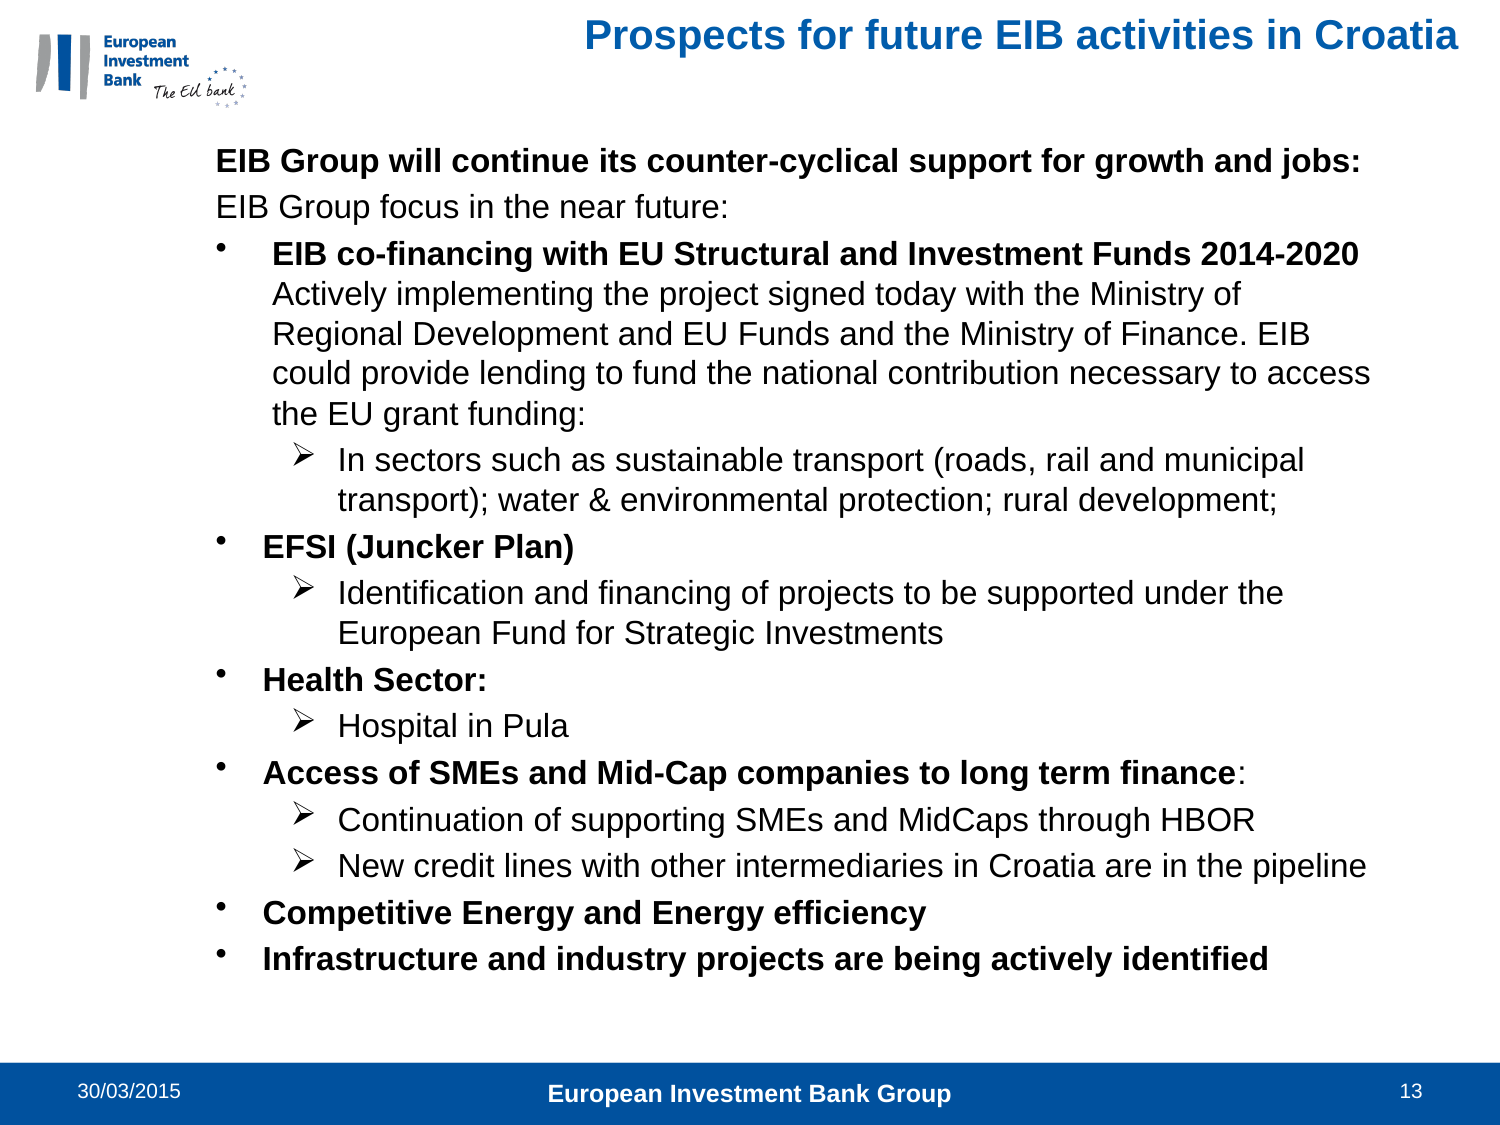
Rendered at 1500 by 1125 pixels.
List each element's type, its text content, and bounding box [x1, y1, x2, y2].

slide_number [62, 1070, 225, 1125]
list EIB Group will continue its counter-cyclical support for growth and jobs: EIB Group focus in the near future: EIB co-financing with EU Structural and Investment Funds 2014-2020 Actively implementing the project signed today with the Ministry of Regional Development and EU Funds and the Ministry of Finance. EIB could provide lending to fund the national contribution necessary to access the EU grant funding: In sectors such as sustainable transport (roads, rail and municipal transport); water & environmental protection; rural development; EFSI (Juncker Plan) Identification and financing of projects to be supported under the European Fund for Strategic Investments Health Sector: Hospital in Pula Access of SMEs and Mid-Cap companies to long term finance: Continuation of supporting SMEs and MidCaps through HBOR New credit lines with other intermediaries in Croatia are in the pipeline Competitive Energy and Energy efficiency Infrastructure and industry projects are being actively identified [200, 131, 1394, 905]
footer European Investment Bank Group [230, 1070, 1270, 1125]
picture [0, 0, 1500, 1125]
title Prospects for future EIB activities in Croatia [395, 7, 1459, 108]
slide_number 13 [1275, 1070, 1438, 1125]
